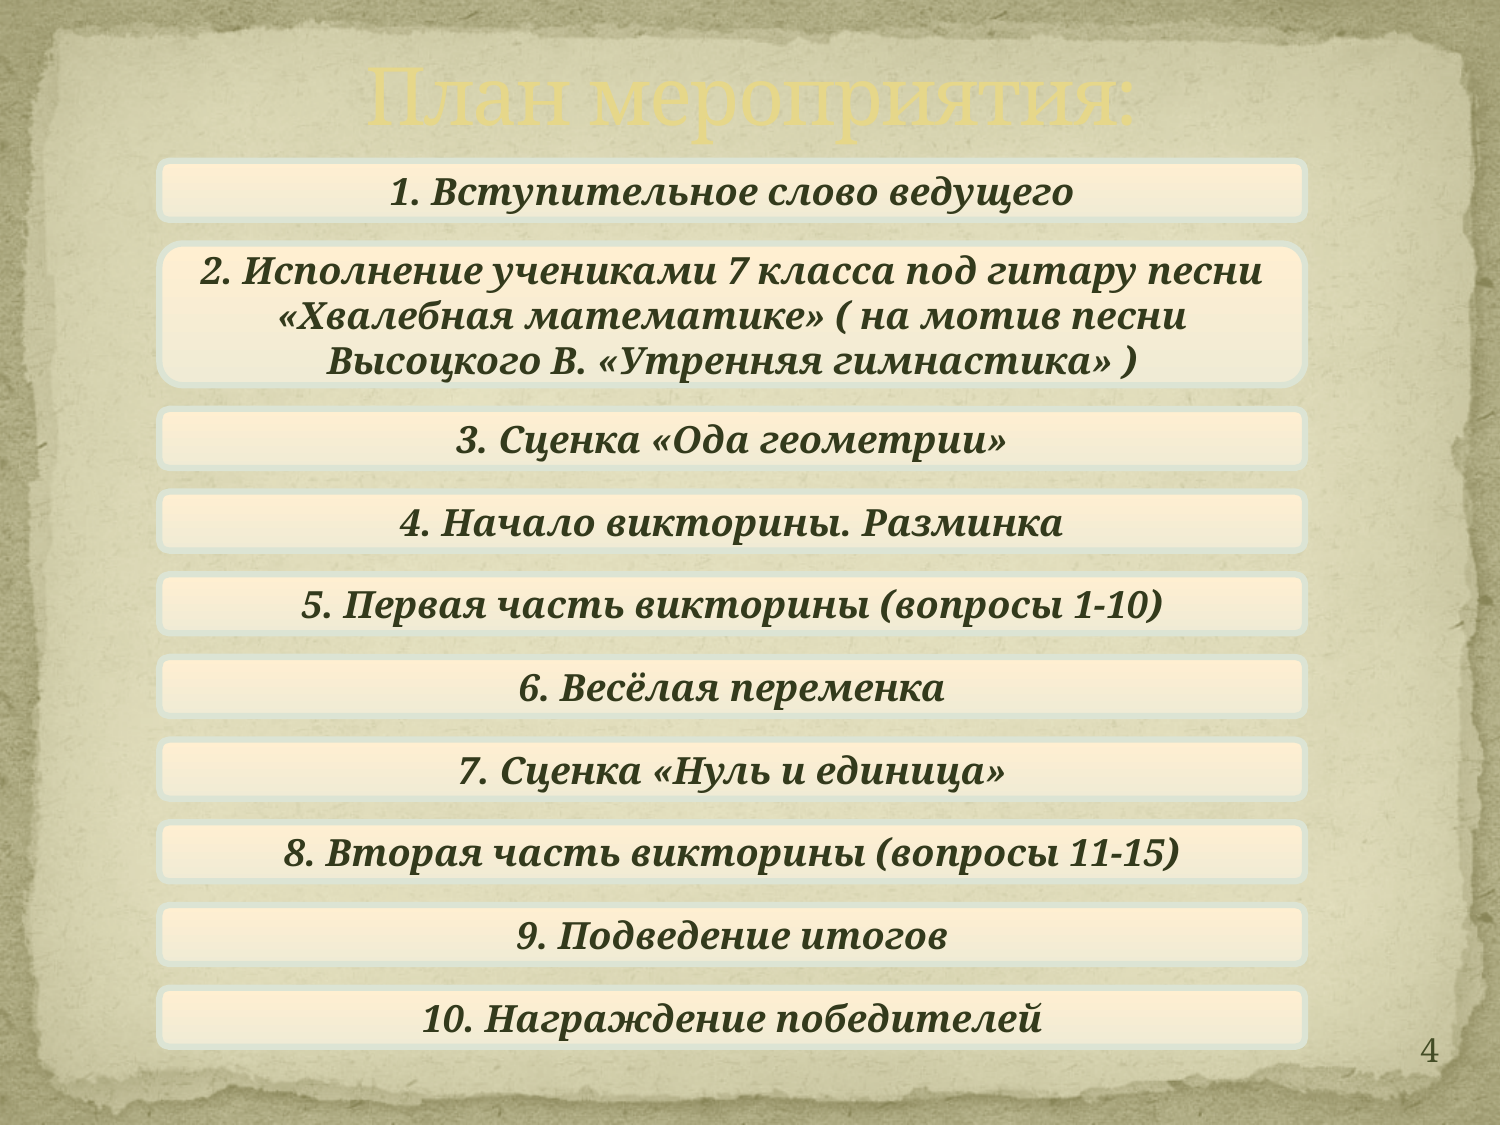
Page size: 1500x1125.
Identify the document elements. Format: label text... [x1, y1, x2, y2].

title План мероприятия: [350, 33, 1164, 150]
text_box 10. Награждение победителей [156, 984, 1309, 1050]
text_box 1. Вступительное слово ведущего [156, 157, 1309, 223]
text_box 3. Сценка «Ода геометрии» [156, 405, 1309, 472]
text_box 2. Исполнение учениками 7 класса под гитару песни «Хвалебная математике» ( на мотив песни Высоцкого В. «Утренняя гимнастика» ) [156, 240, 1309, 389]
text_box 8. Вторая часть викторины (вопросы 11-15) [156, 819, 1309, 885]
text_box 9. Подведение итогов [156, 901, 1309, 968]
text_box 6. Весёлая переменка [156, 653, 1309, 720]
text_box 4. Начало викторины. Разминка [156, 488, 1309, 554]
slide_number 4 [1379, 1014, 1480, 1089]
text_box 5. Первая часть викторины (вопросы 1-10) [156, 571, 1309, 637]
text_box 7. Сценка «Нуль и единица» [156, 736, 1309, 802]
